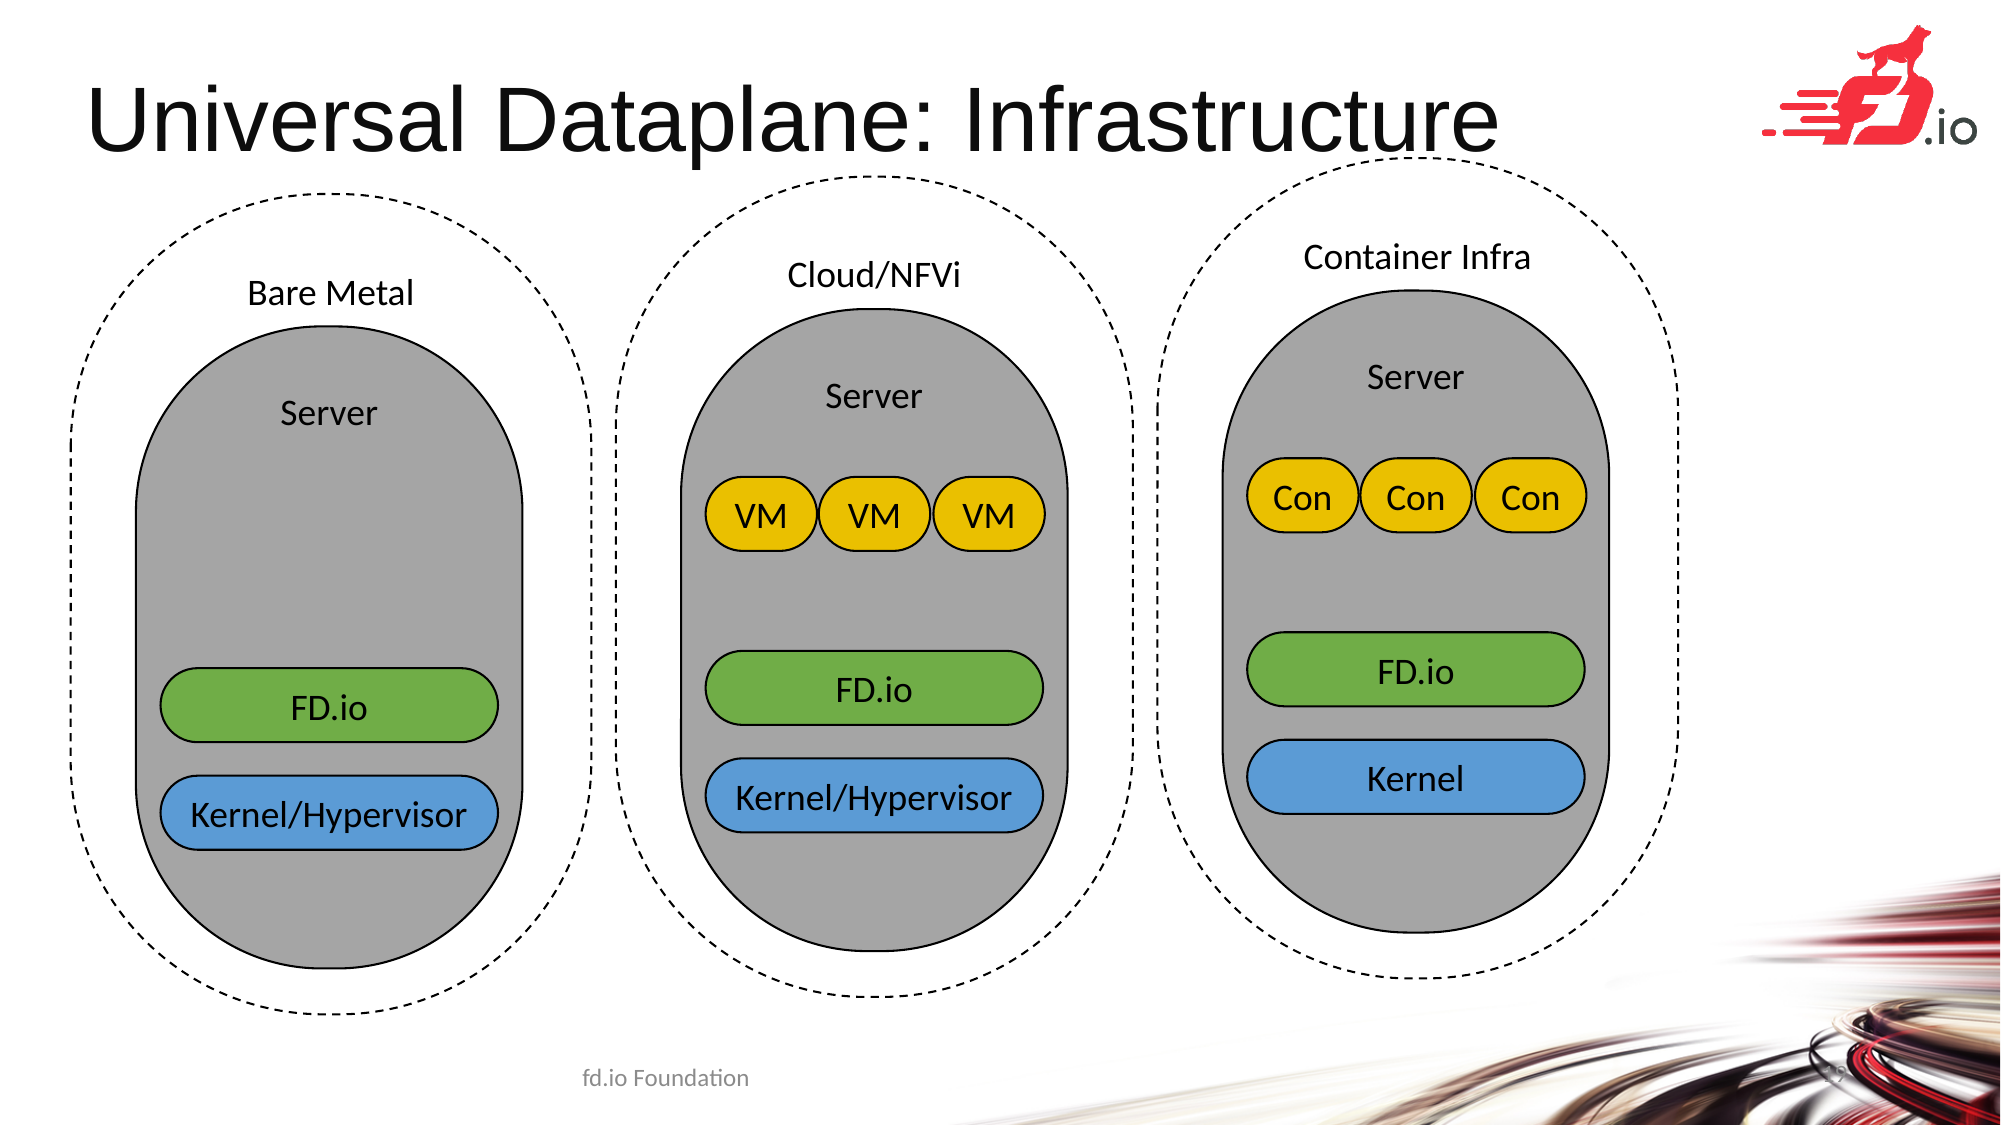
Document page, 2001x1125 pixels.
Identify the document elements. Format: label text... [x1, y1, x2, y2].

text_box Bare Metal [69, 192, 593, 1016]
text_box Container Infra [1156, 157, 1680, 980]
footer fd.io Foundation [281, 1046, 1051, 1107]
title Universal Dataplane: Infrastructure [70, 27, 1917, 216]
slide_number 19 [1764, 1042, 1863, 1103]
picture [0, 0, 2001, 1125]
text_box Cloud/NFVi [614, 175, 1134, 998]
